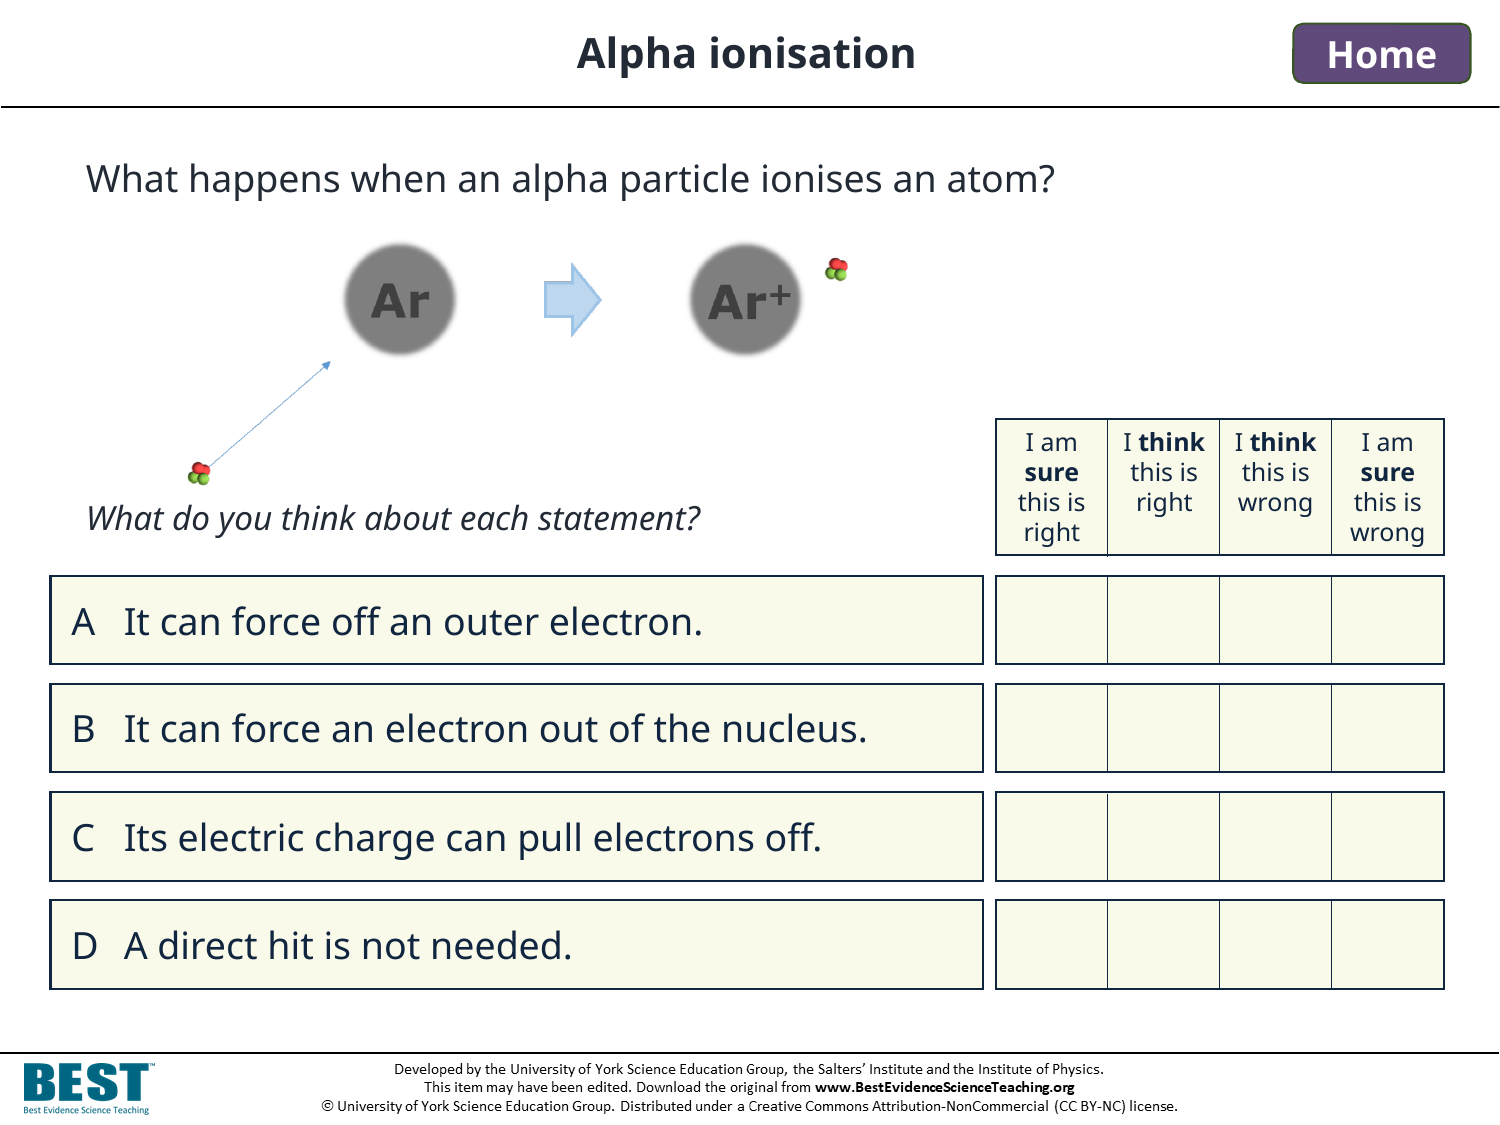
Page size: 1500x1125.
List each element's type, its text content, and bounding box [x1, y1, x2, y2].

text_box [995, 418, 1444, 557]
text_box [995, 683, 1444, 774]
picture [0, 106, 1500, 1125]
text_box Alpha ionisation [23, 4, 1471, 99]
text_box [995, 575, 1444, 666]
text_box Home [1292, 22, 1472, 84]
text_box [995, 899, 1444, 990]
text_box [995, 792, 1444, 883]
